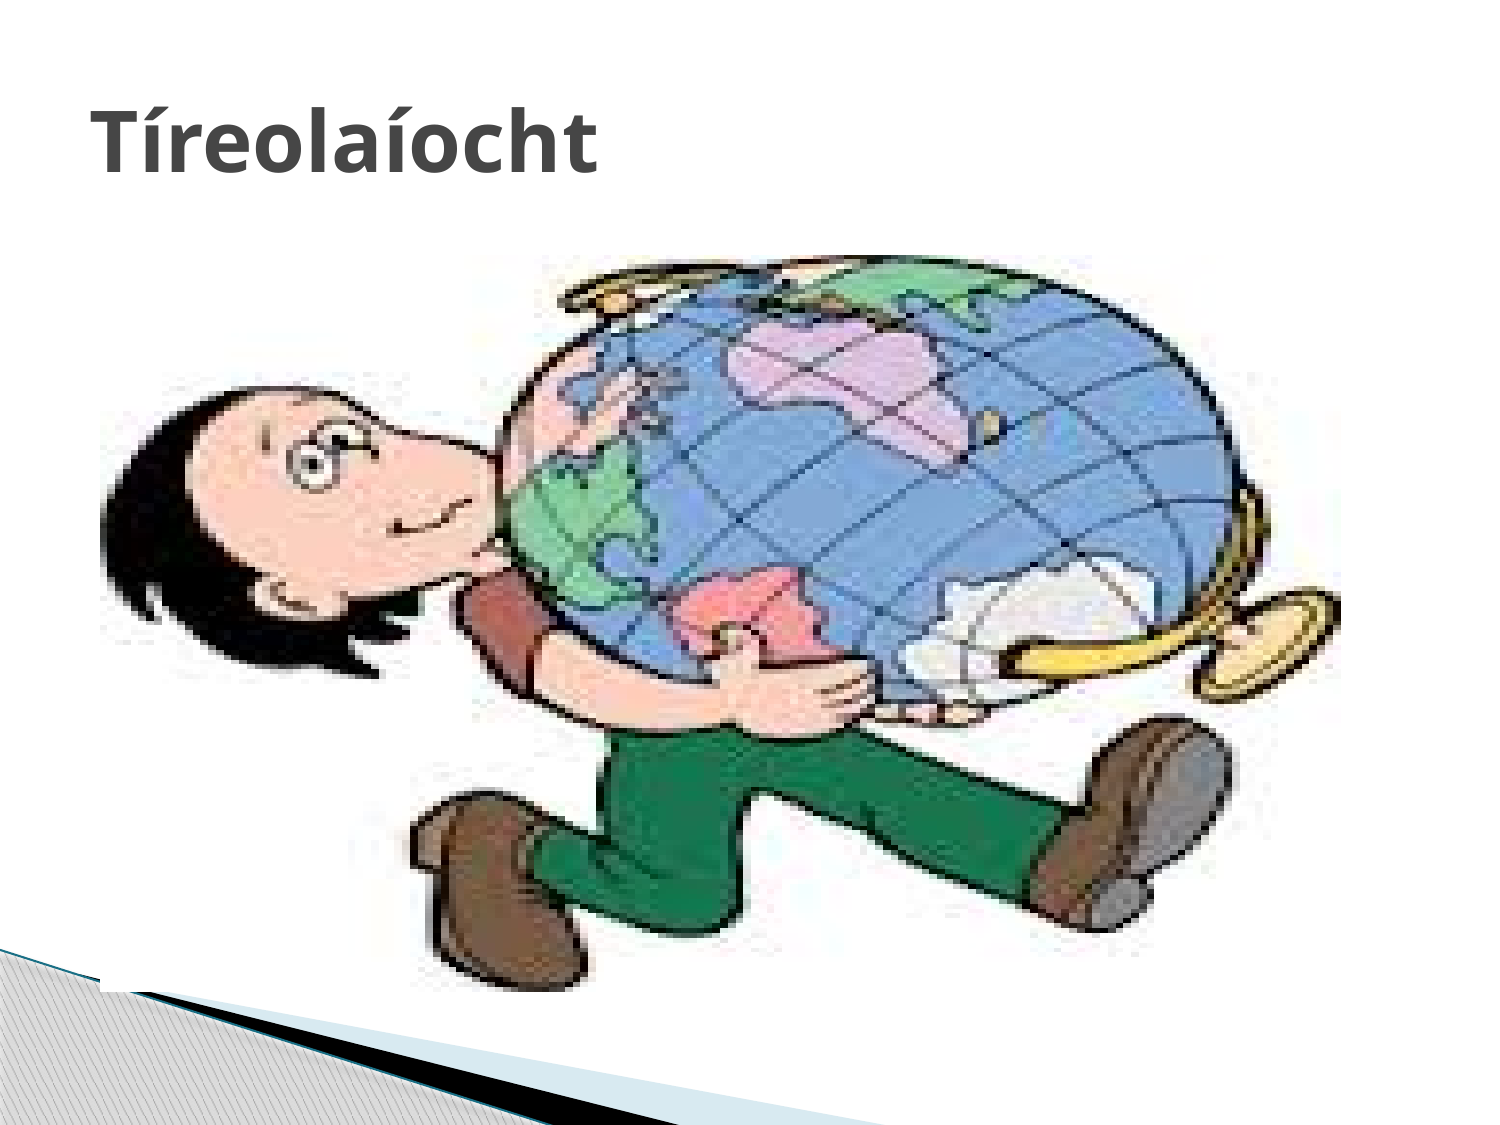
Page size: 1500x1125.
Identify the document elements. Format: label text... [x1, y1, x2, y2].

picture [100, 255, 1341, 992]
title Tíreolaíocht [75, 45, 1425, 233]
